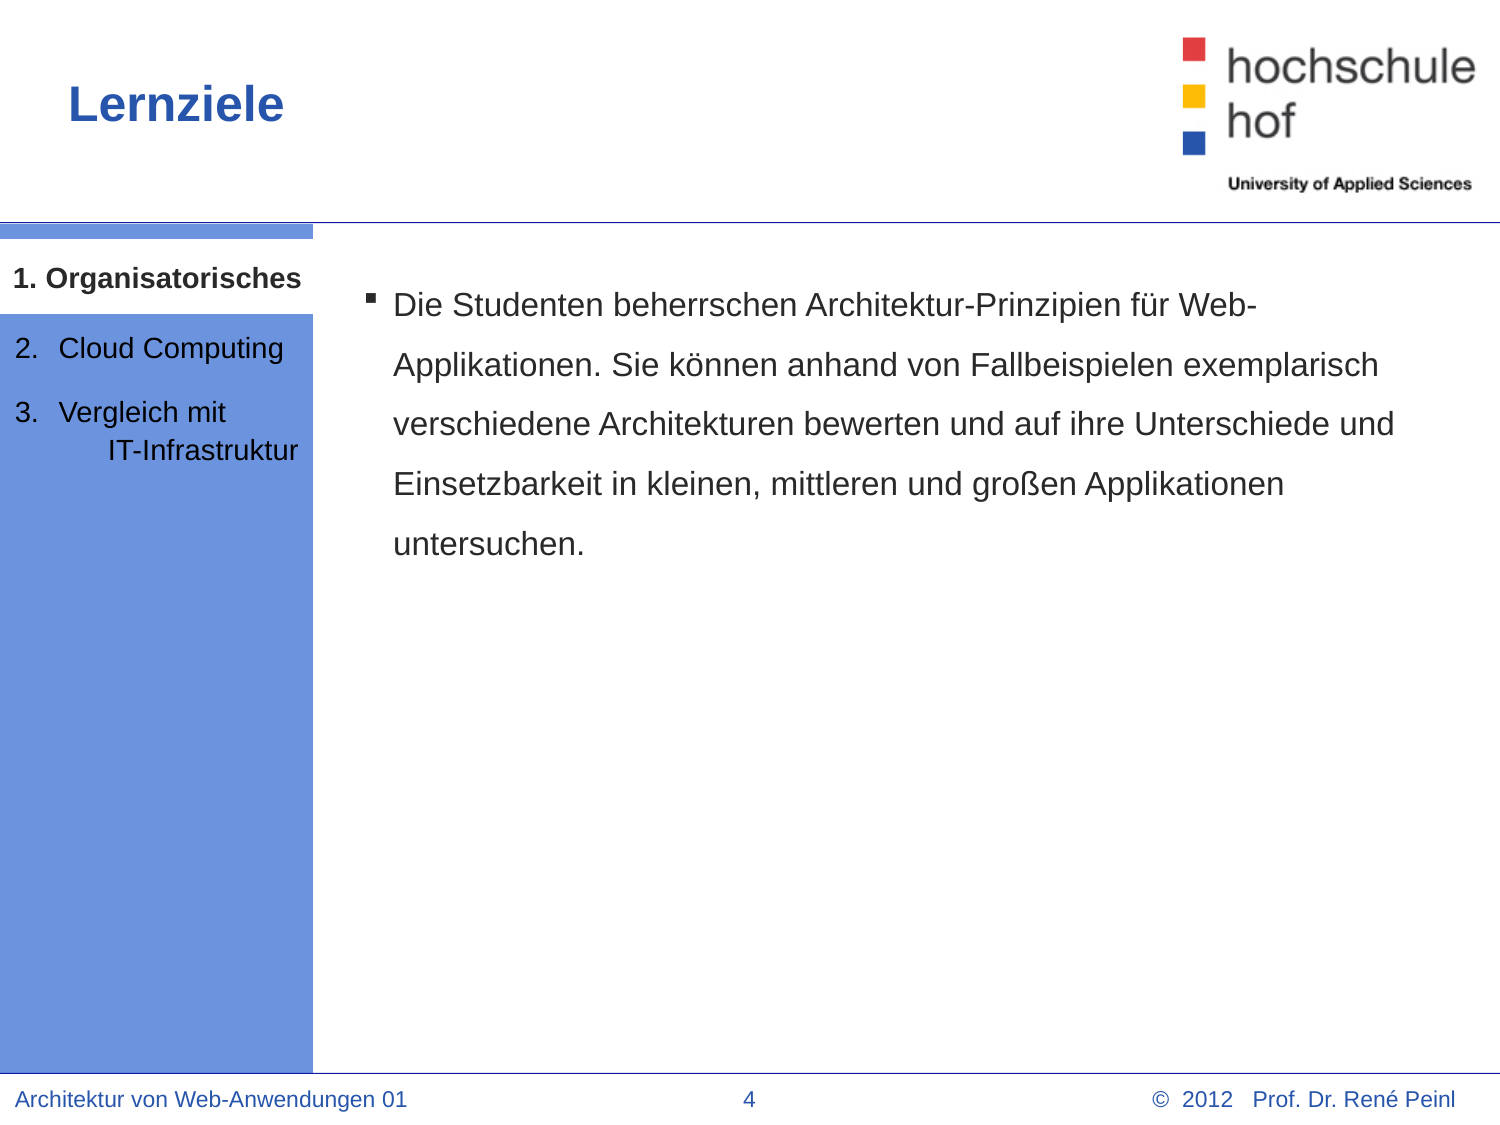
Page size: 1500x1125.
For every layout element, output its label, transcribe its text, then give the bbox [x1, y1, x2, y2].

list Die Studenten beherrschen Architektur-Prinzipien für Web-Applikationen. Sie können anhand von Fallbeispielen exemplarisch verschiedene Architekturen bewerten und auf ihre Unterschiede und Einsetzbarkeit in kleinen, mittleren und großen Applikationen untersuchen. [348, 255, 1457, 1036]
title Lernziele [52, 18, 1139, 185]
text_box 1. Organisatorisches [0, 239, 323, 314]
picture [1182, 0, 1500, 207]
